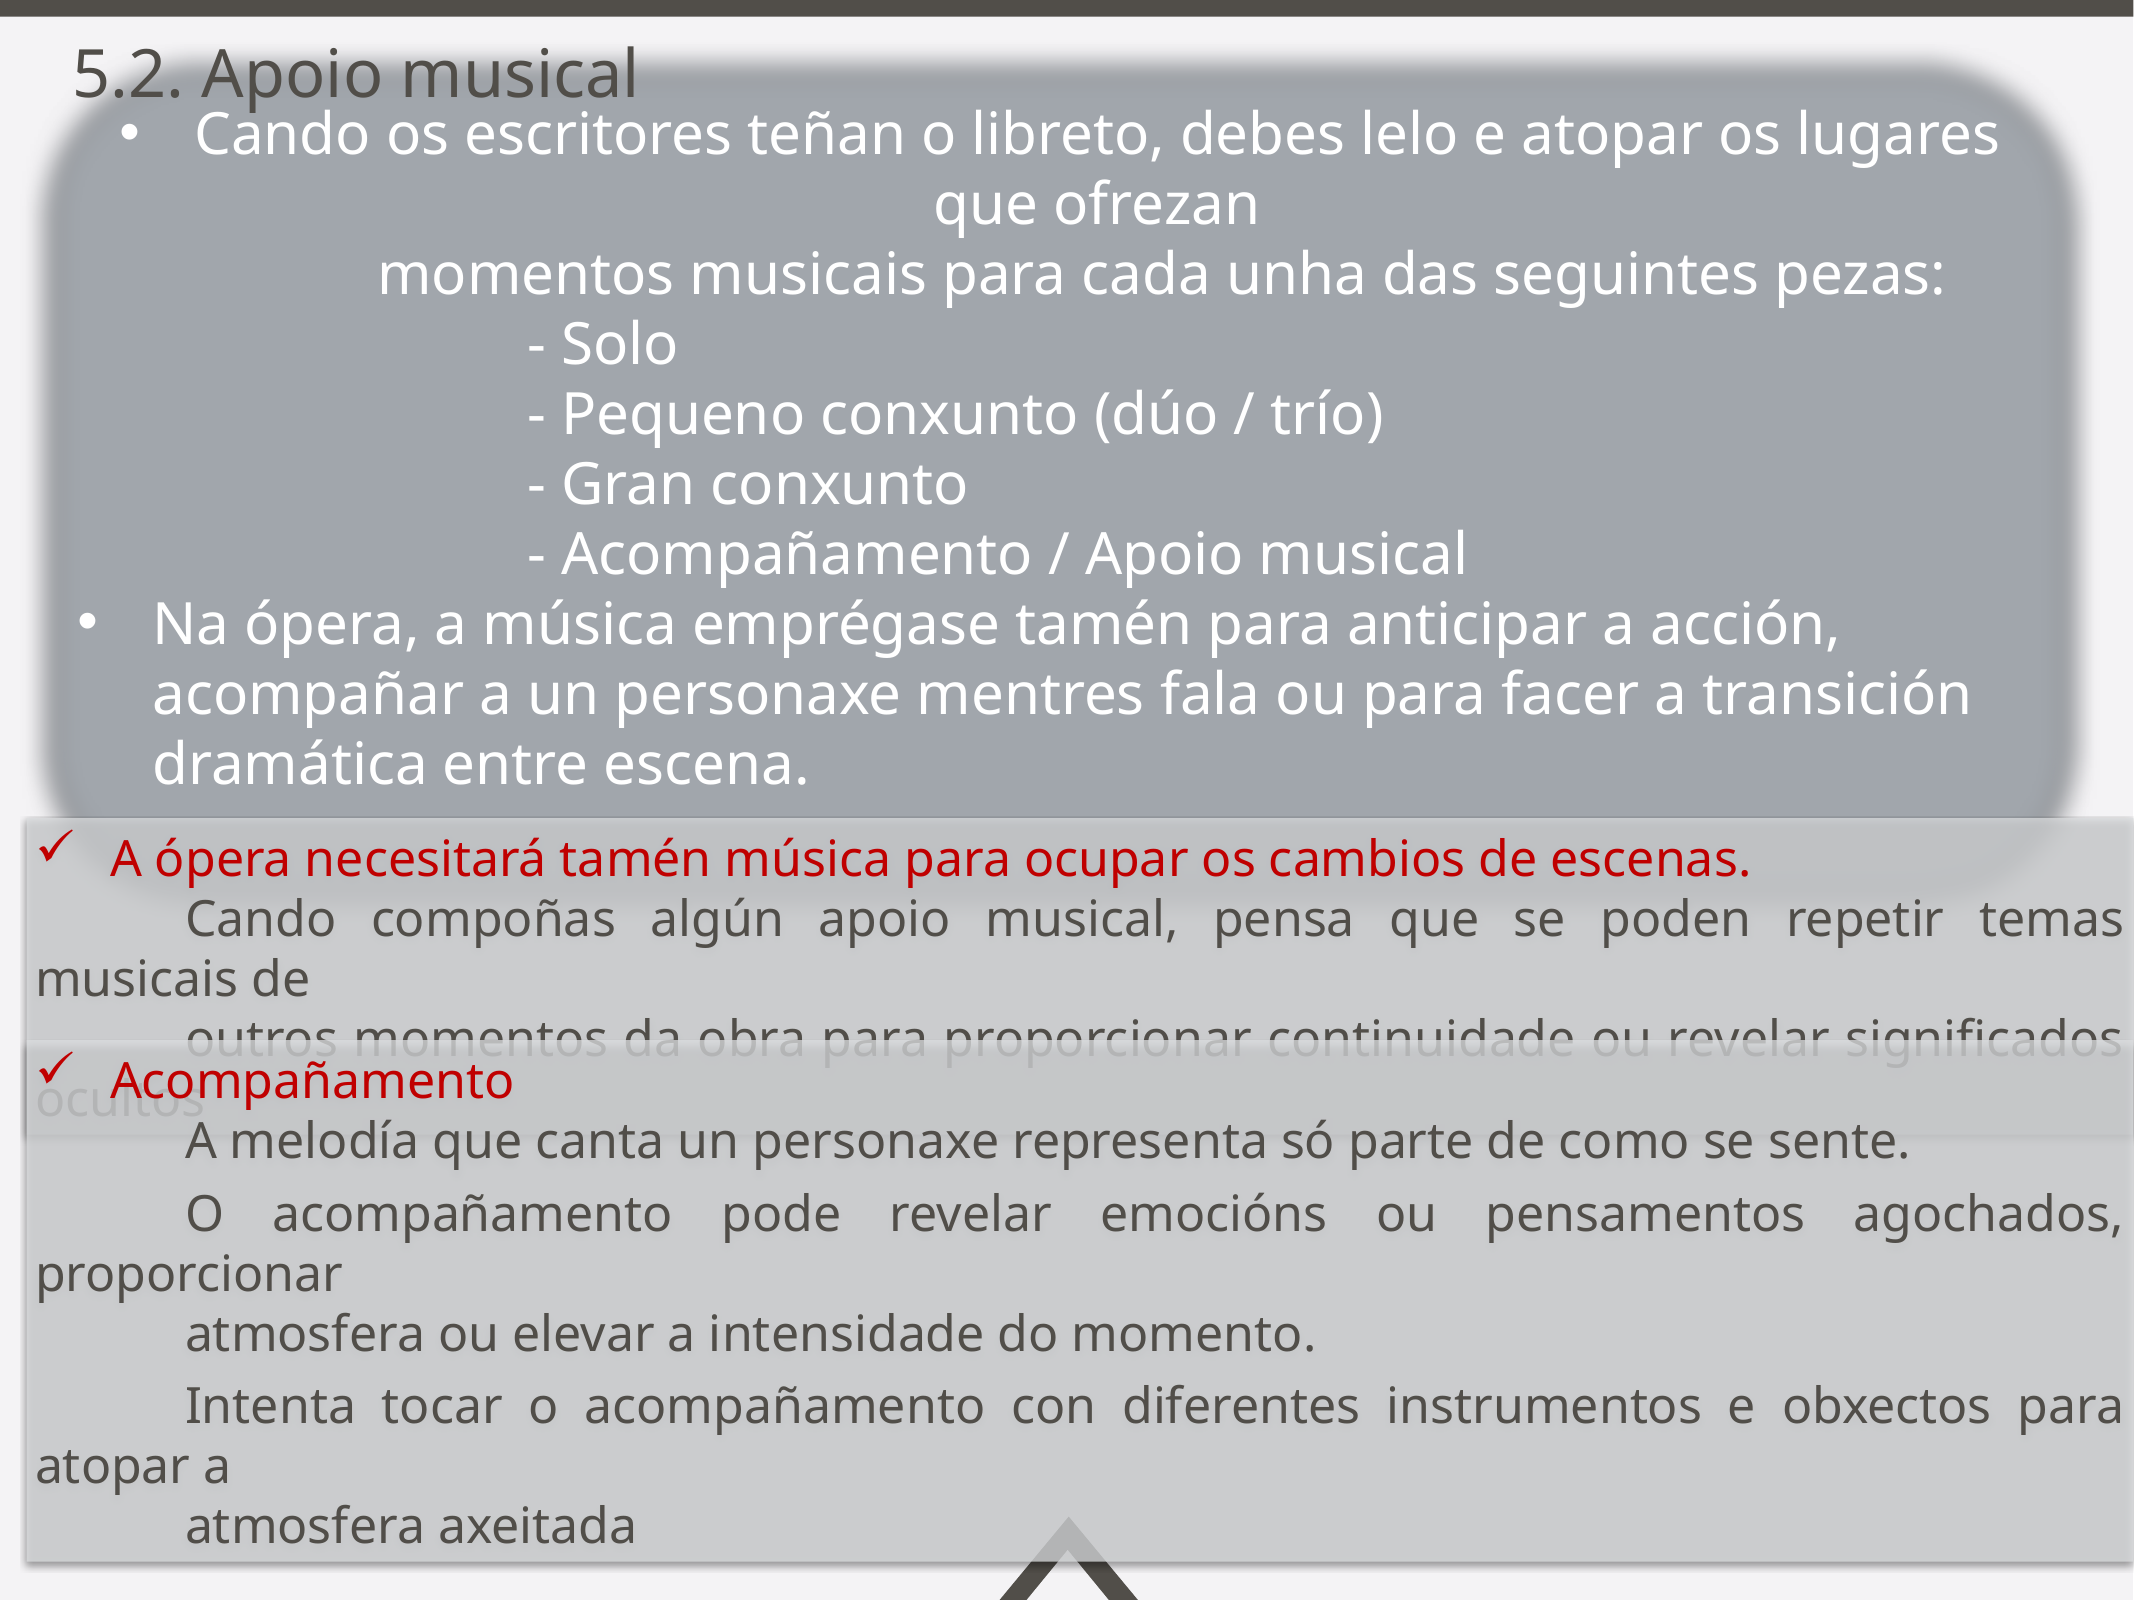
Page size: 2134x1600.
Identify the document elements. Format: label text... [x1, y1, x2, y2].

text_box A ópera necesitará tamén música para ocupar os cambios de escenas. Cando compoñas algún apoio musical, pensa que se poden repetir temas musicais de outros momentos da obra para proporcionar continuidade ou revelar significados ocultos [26, 818, 2134, 1039]
text_box 5.2. Apoio musical [63, 22, 650, 119]
text_box Cando os escritores teñan o libreto, debes lelo e atopar os lugares que ofrezan momentos musicais para cada unha das seguintes pezas: - Solo - Pequeno conxunto (dúo / trío) - Gran conxunto - Acompañamento / Apoio musical Na ópera, a música emprégase tamén para anticipar a acción, acompañar a un personaxe mentres fala ou para facer a transición dramática entre escena. [74, 91, 2049, 815]
text_box Acompañamento A melodía que canta un personaxe representa só parte de como se sente. O acompañamento pode revelar emocións ou pensamentos agochados, proporcionar atmosfera ou elevar a intensidade do momento. Intenta tocar o acompañamento con diferentes instrumentos e obxectos para atopar a atmosfera axeitada [26, 1040, 2134, 1562]
